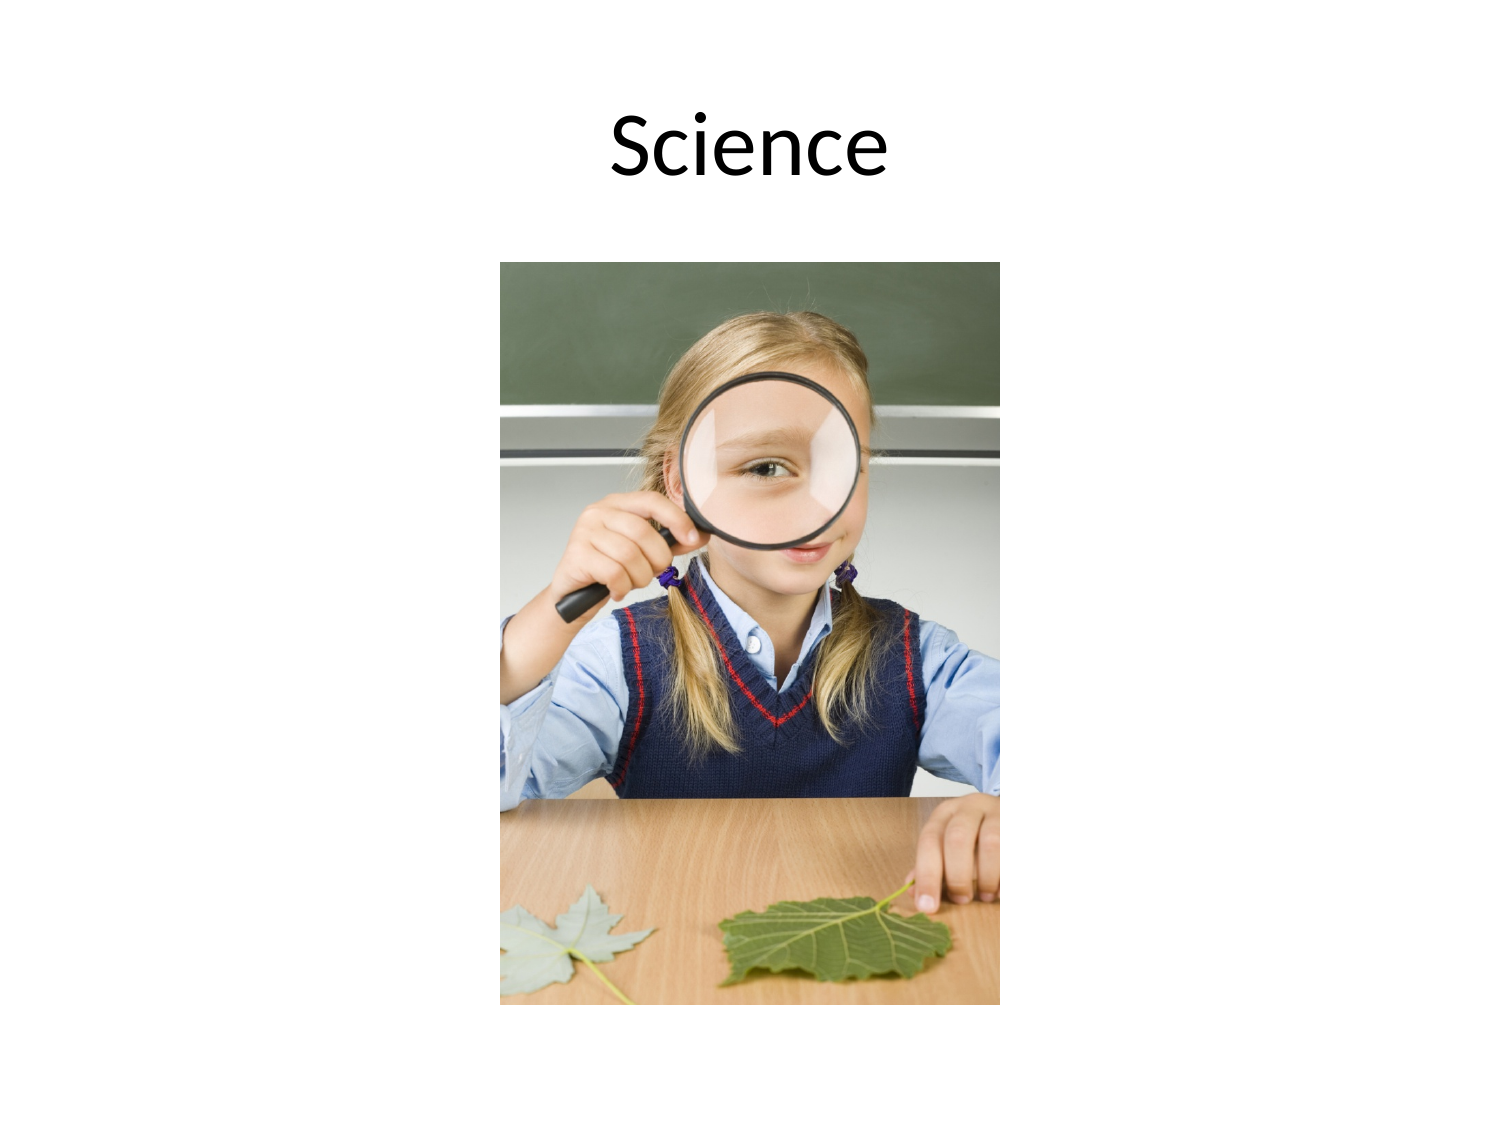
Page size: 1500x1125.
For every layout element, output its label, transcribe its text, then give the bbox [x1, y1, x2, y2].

title Science [75, 45, 1425, 233]
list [499, 262, 1001, 1006]
